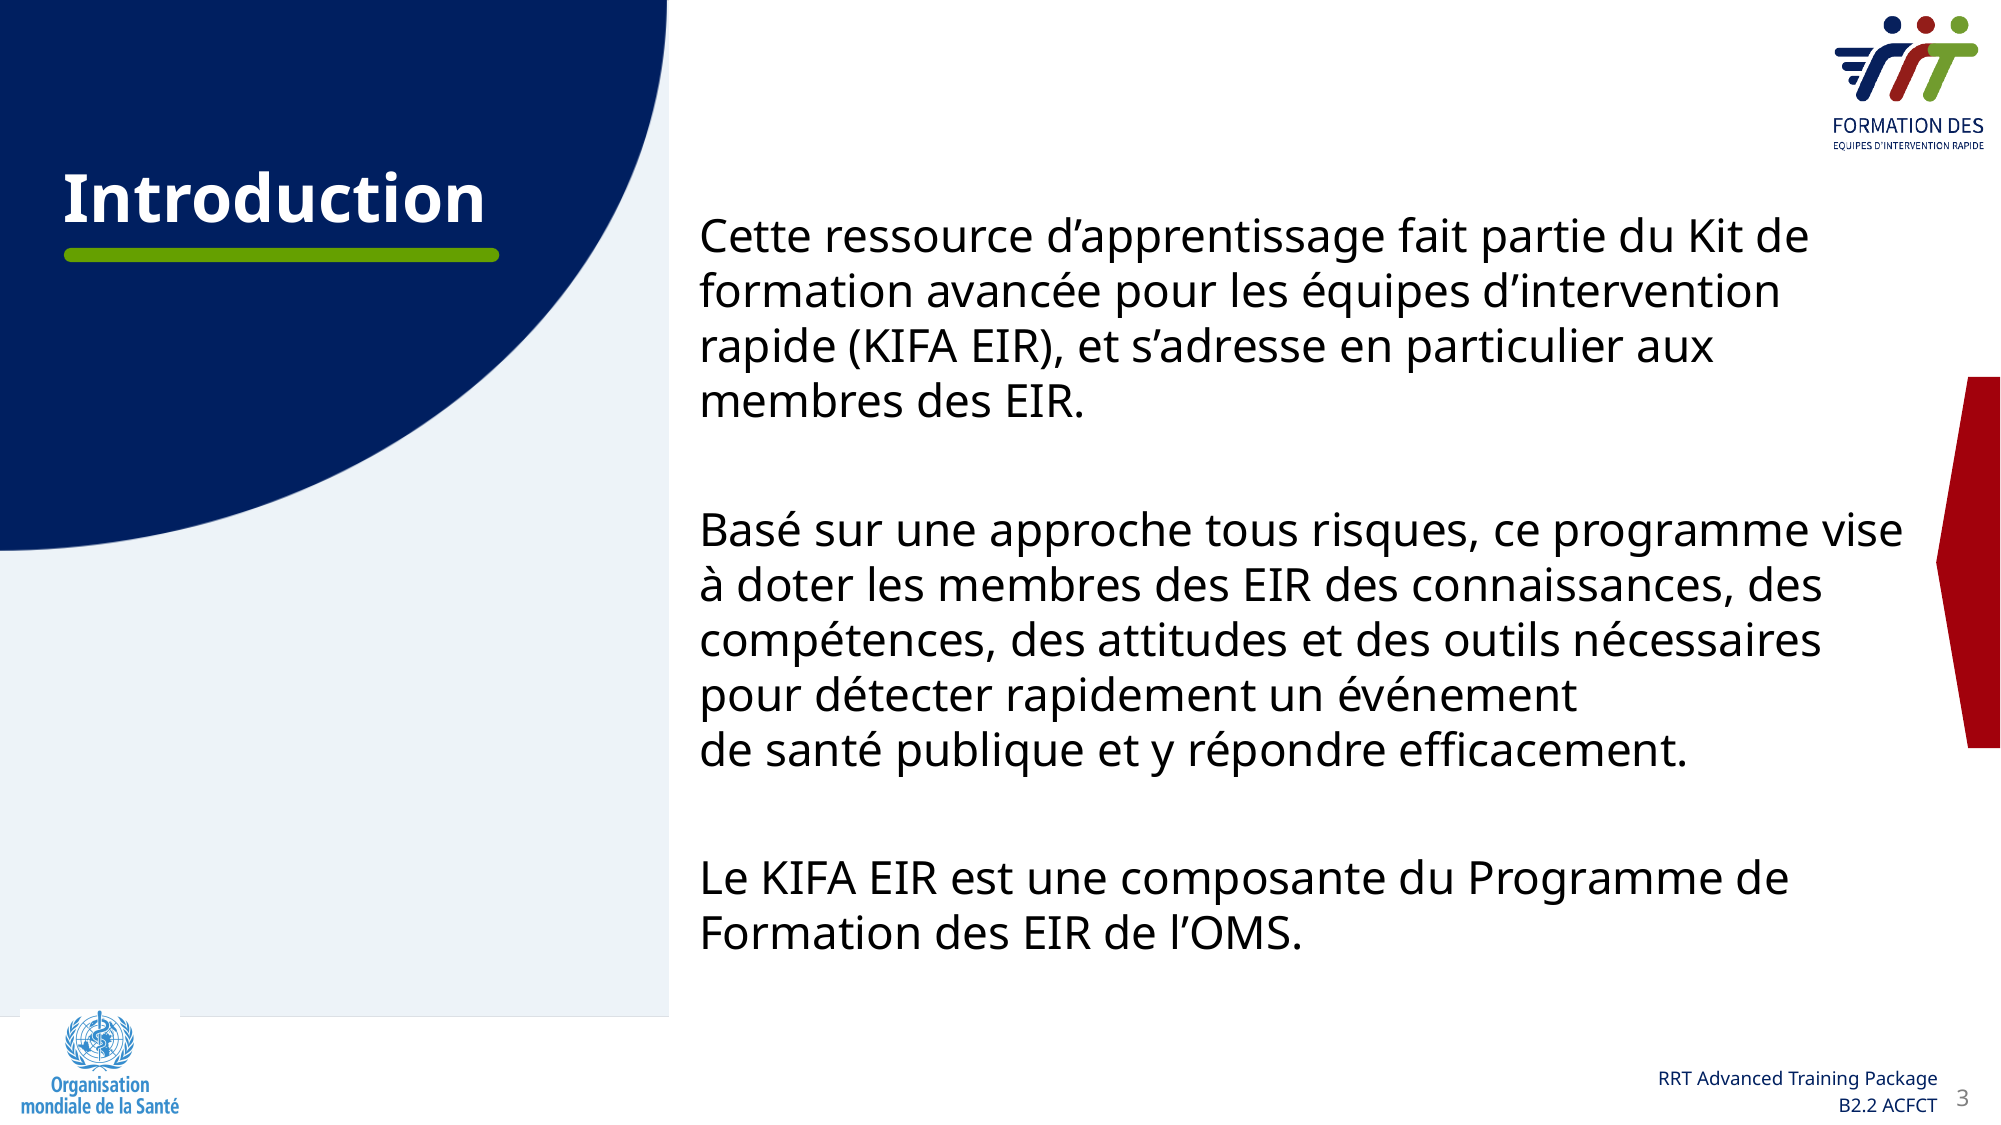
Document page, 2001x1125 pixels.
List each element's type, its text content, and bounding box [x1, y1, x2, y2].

list Cette ressource d’apprentissage fait partie du Kit de formation avancée pour les équipes d’intervention rapide (KIFA EIR), et s’adresse en particulier aux membres des EIR. Basé sur une approche tous risques, ce programme vise à doter les membres des EIR des connaissances, des compétences, des attitudes et des outils nécessaires pour détecter rapidement un événement de santé publique et y répondre efficacement. Le KIFA EIR est une composante du Programme de Formation des EIR de l’OMS. [698, 206, 1912, 959]
picture [0, 0, 669, 1115]
title Introduction [63, 112, 600, 238]
picture [1833, 15, 1984, 151]
